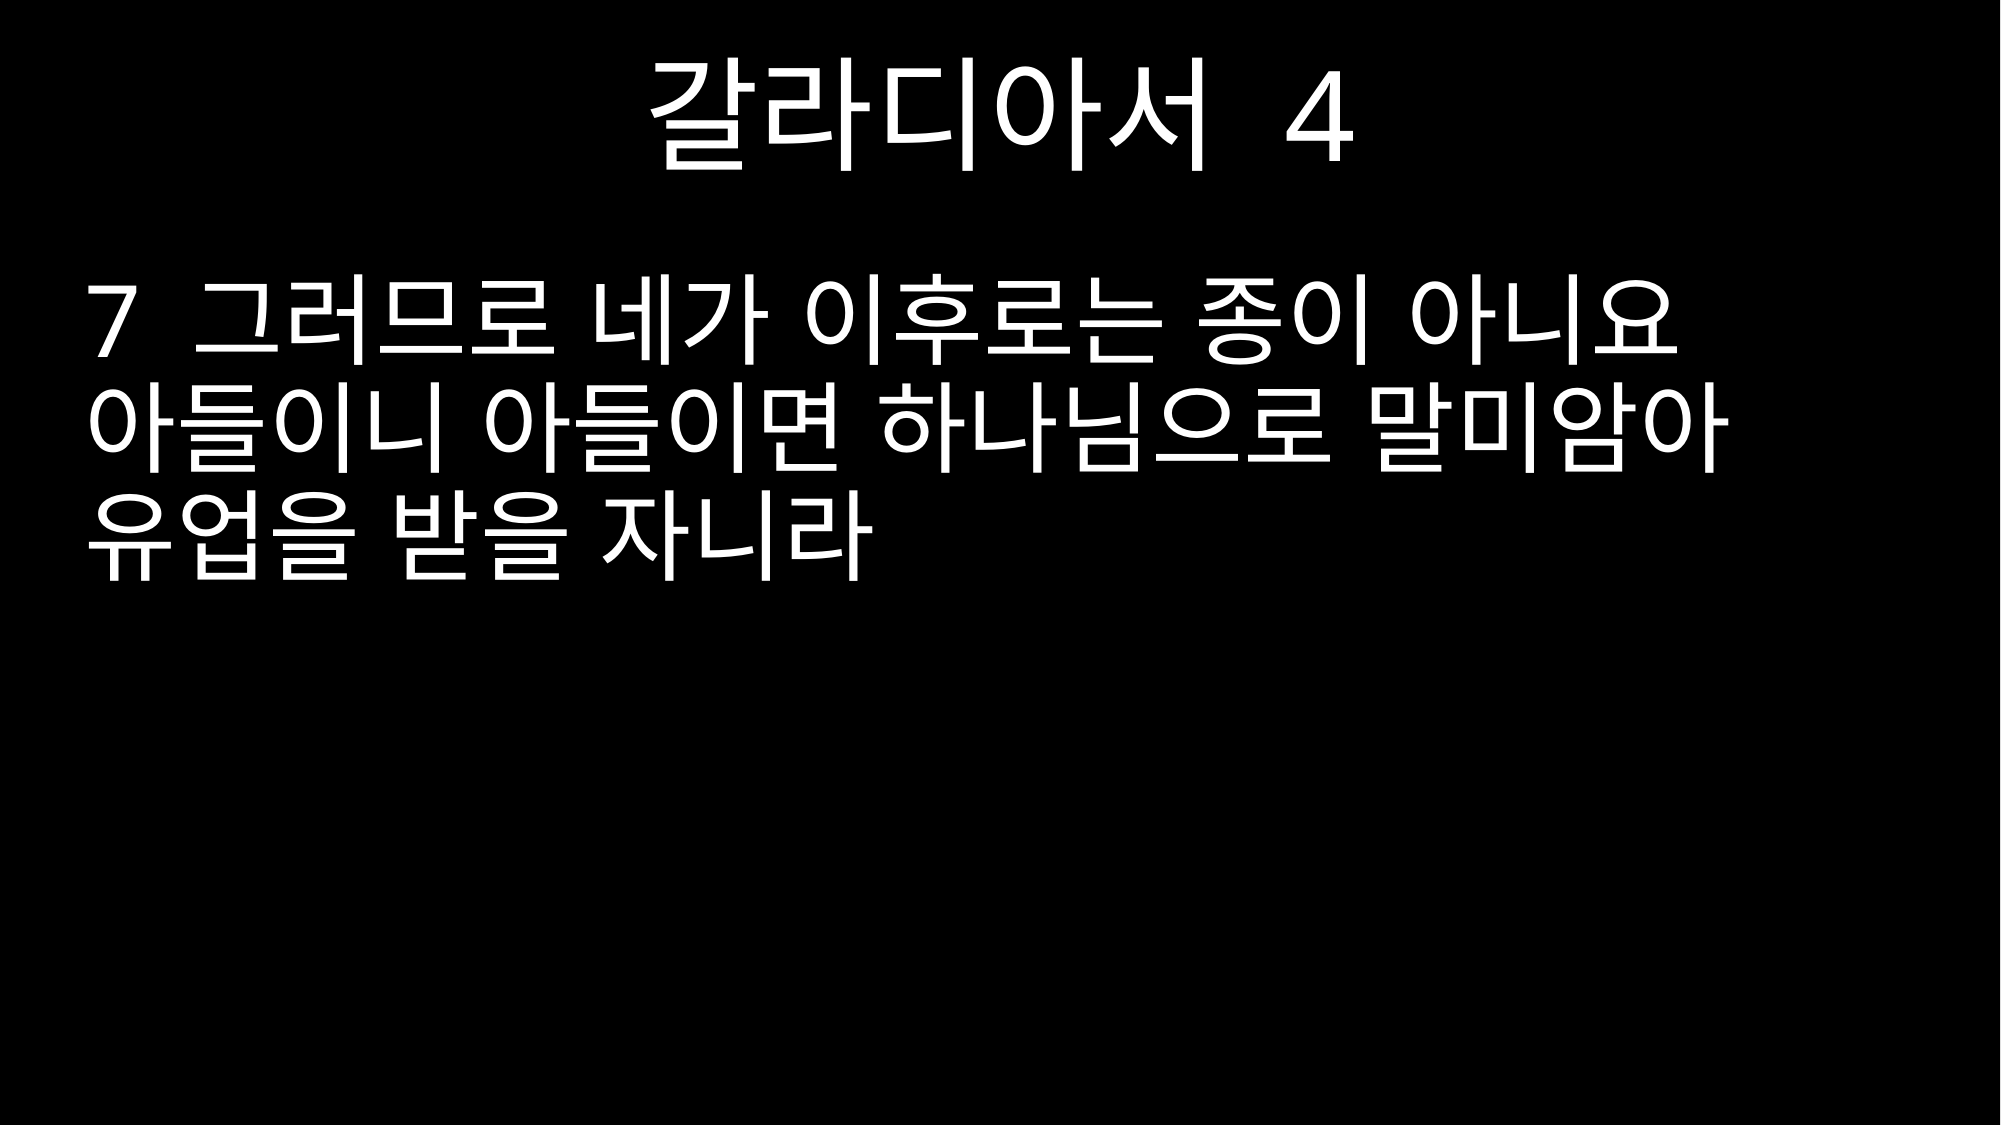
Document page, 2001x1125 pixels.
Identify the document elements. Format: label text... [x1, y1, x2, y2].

picture [0, 0, 2001, 1125]
list 7 그러므로 네가 이후로는 종이 아니요 아들이니 아들이면 하나님으로 말미암아 유업을 받을 자니라 [69, 263, 1953, 423]
footer 갈라디아서 4 [0, 32, 2000, 192]
